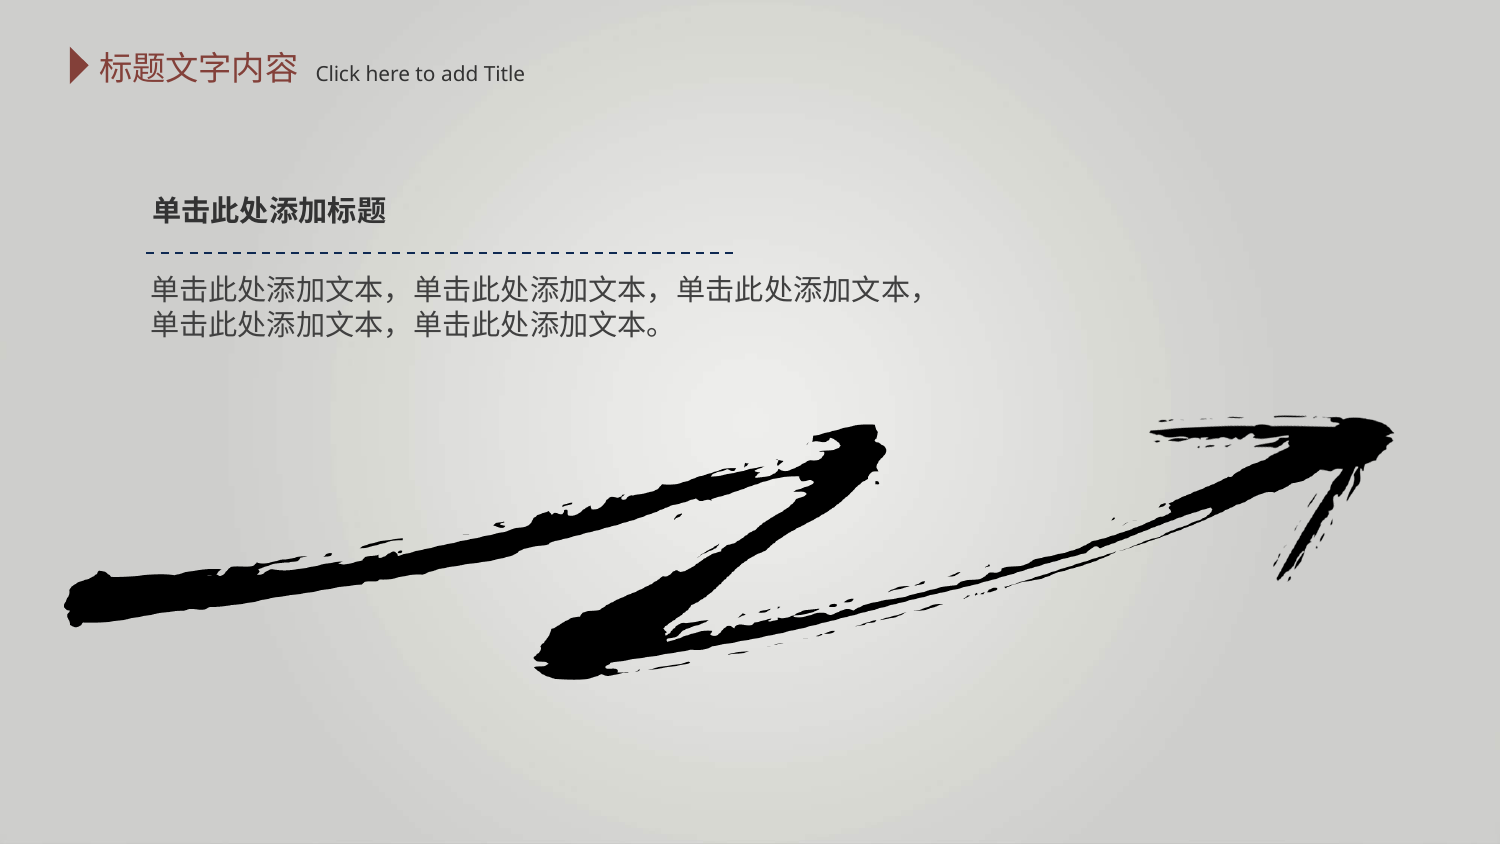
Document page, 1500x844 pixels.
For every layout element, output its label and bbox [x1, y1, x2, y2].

text_box [135, 185, 939, 350]
picture [0, 0, 1500, 844]
text_box [69, 39, 547, 95]
